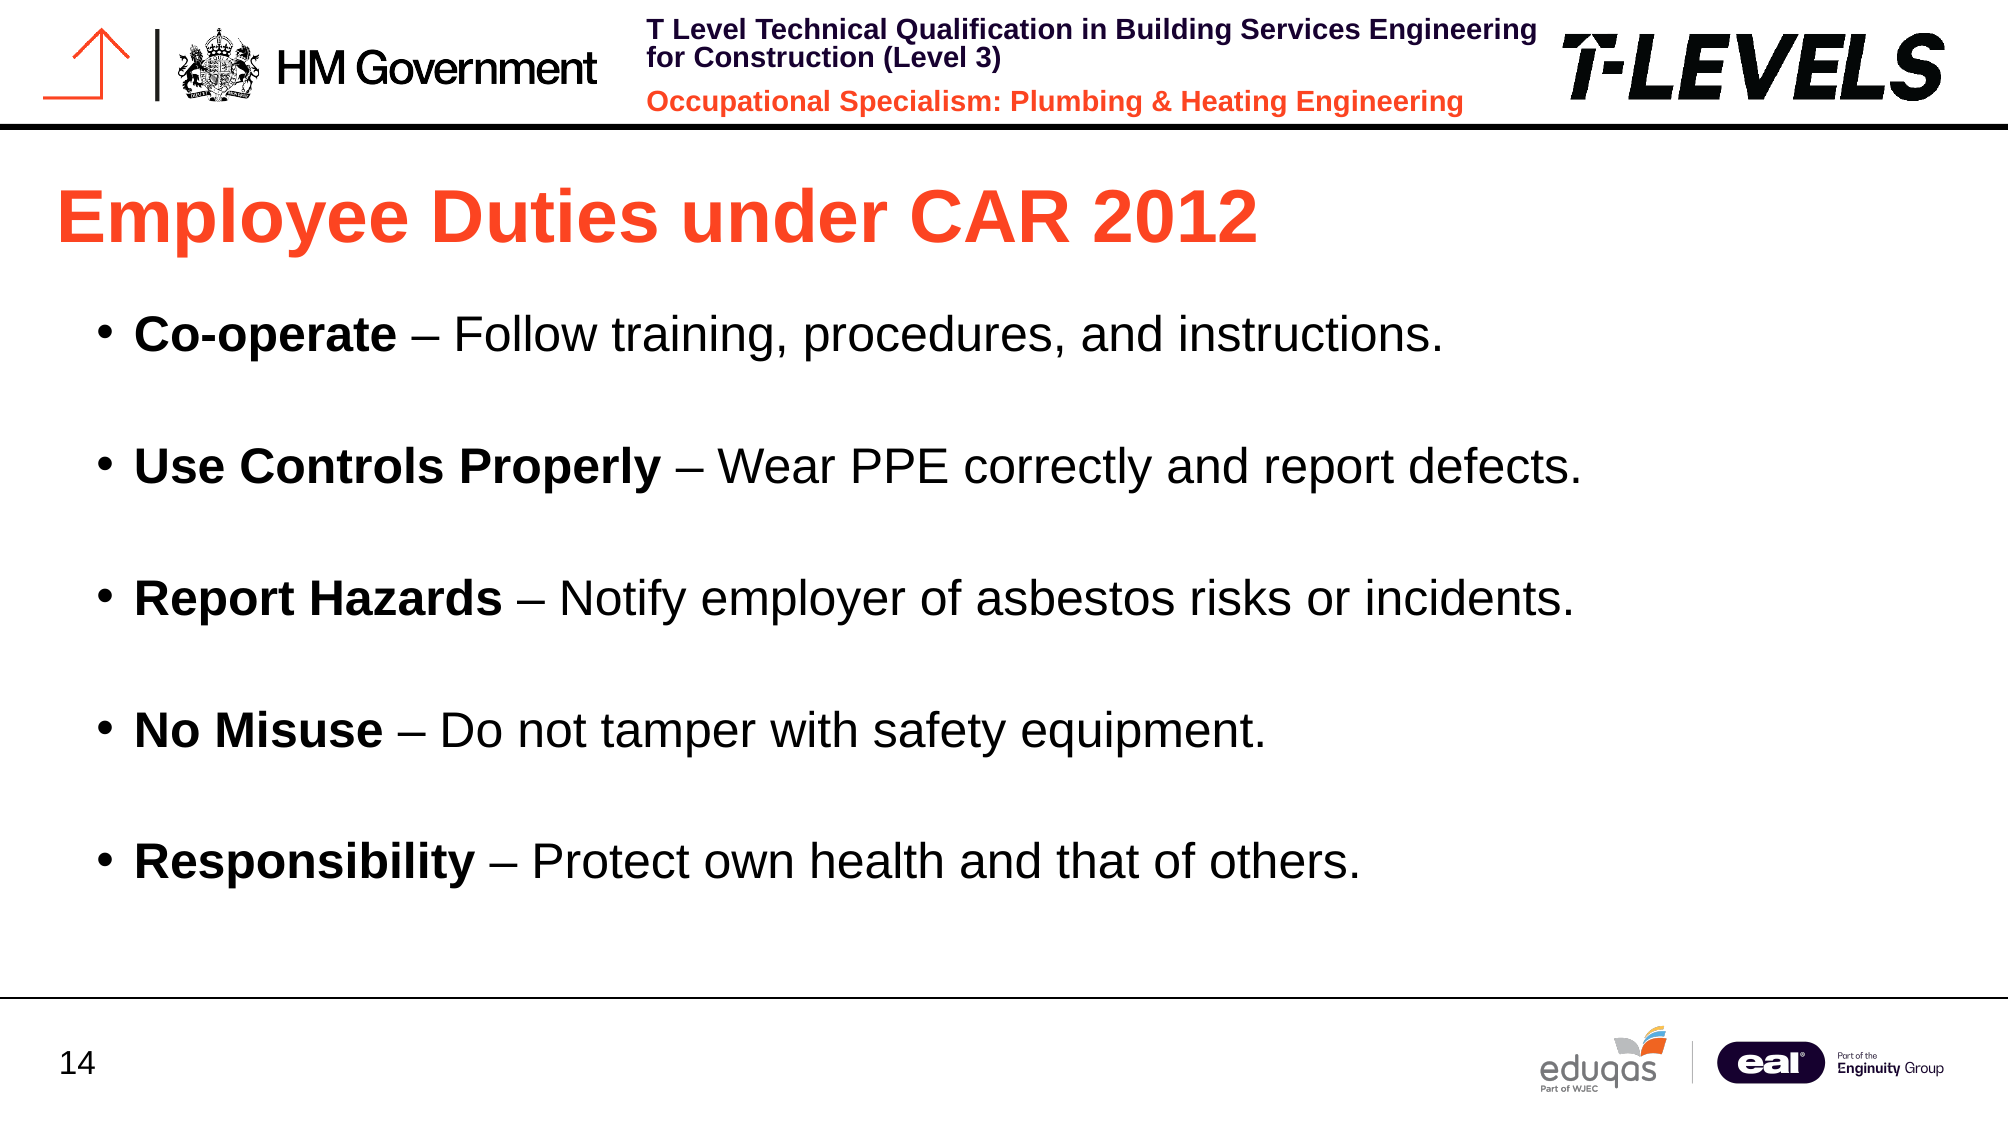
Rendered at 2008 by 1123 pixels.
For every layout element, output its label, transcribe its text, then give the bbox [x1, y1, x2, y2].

picture [1535, 1021, 1949, 1097]
list Co-operate – Follow training, procedures, and instructions. Use Controls Properly – Wear PPE correctly and report defects. Report Hazards – Notify employer of asbestos risks or incidents. No Misuse – Do not tamper with safety equipment. Responsibility – Protect own health and that of others. [59, 295, 1923, 975]
picture [155, 28, 597, 102]
picture [1543, 25, 1964, 108]
title Employee Duties under CAR 2012 [41, 111, 1949, 314]
picture [38, 27, 136, 100]
